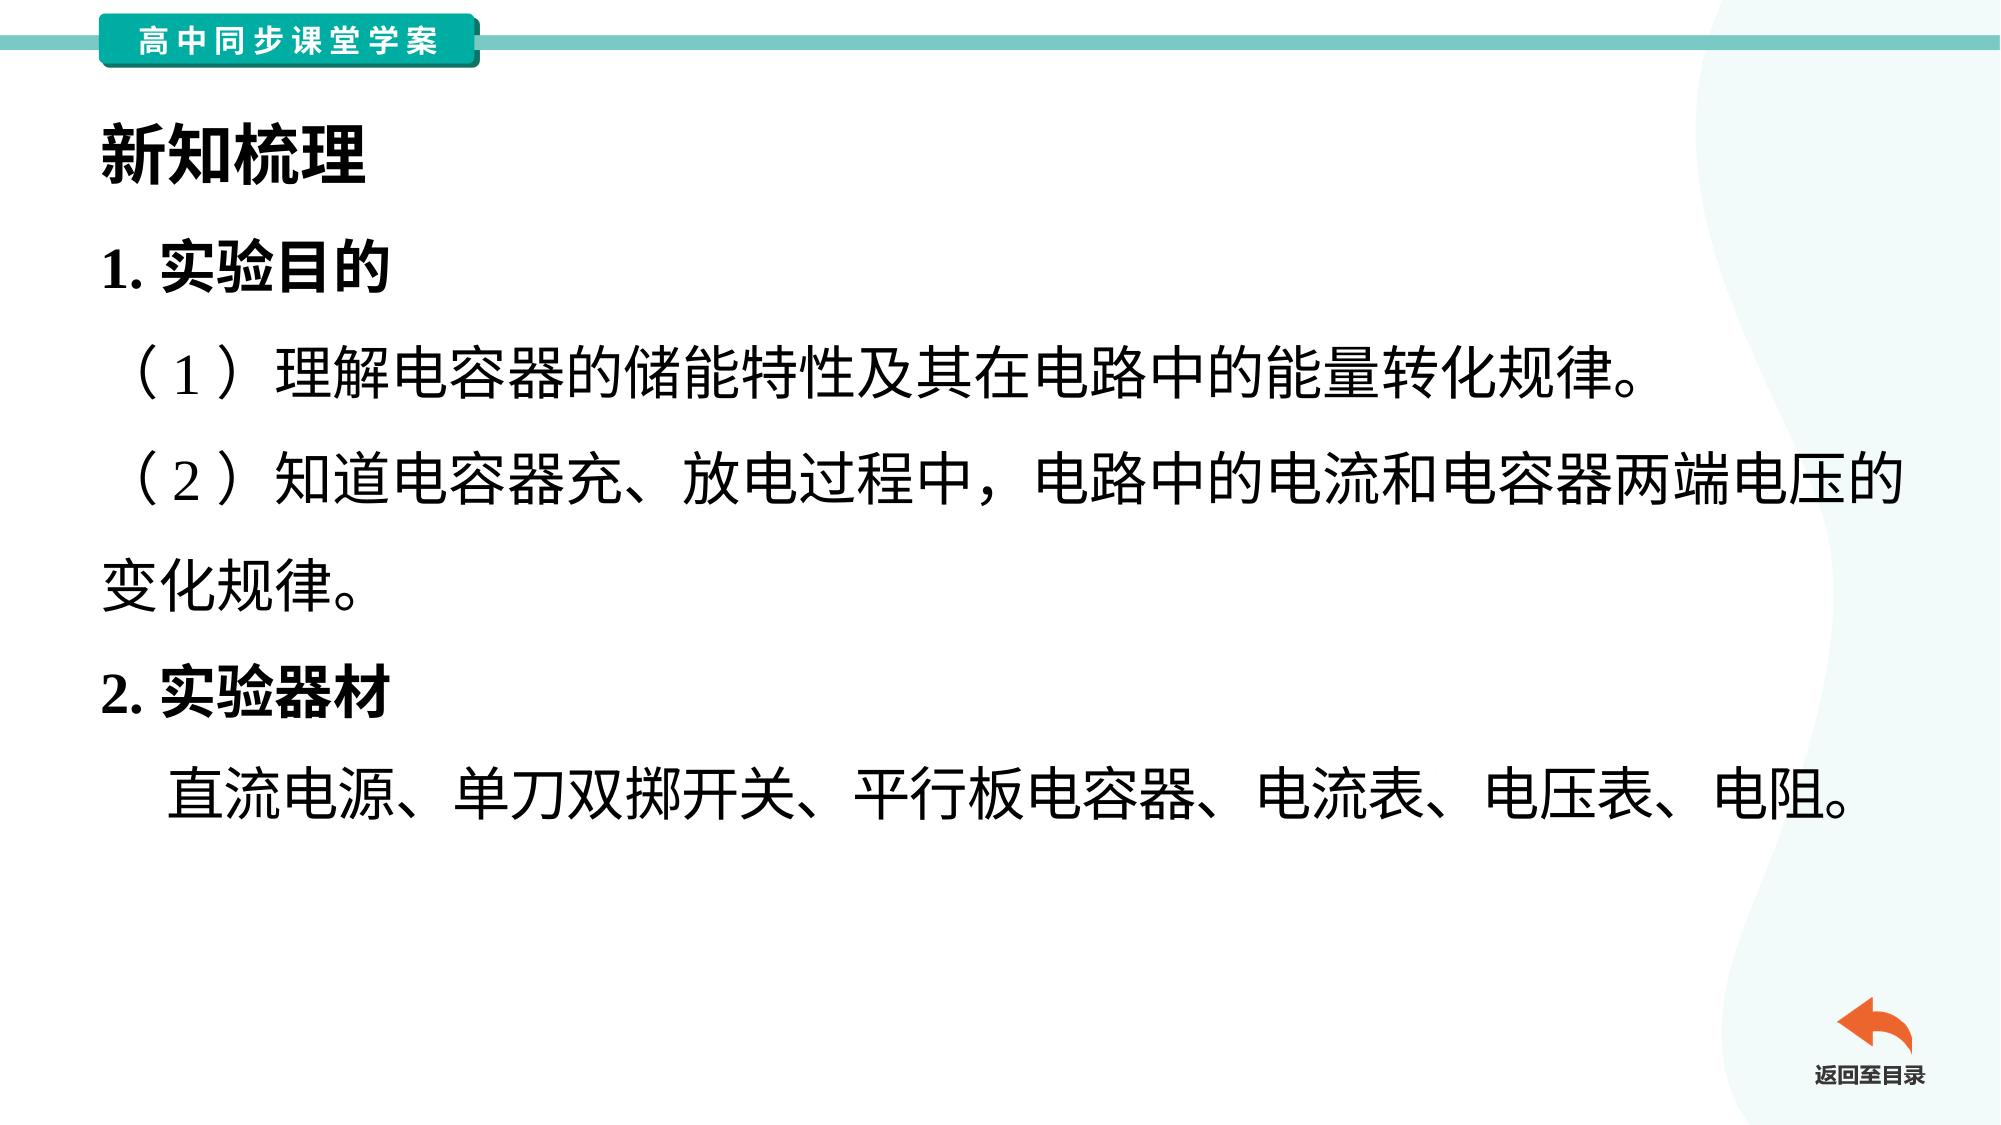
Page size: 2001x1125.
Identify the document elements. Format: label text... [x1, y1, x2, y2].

text_box 1.实验目的 （1）理解电容器的储能特性及其在电路中的能量转化规律。 （2）知道电容器充、放电过程中，电路中的电流和电容器两端电压的 变化规律。 2.实验器材 直流电源、单刀双掷开关、平行板电容器、电流表、电压表、电阻。 [100, 193, 1899, 816]
text_box 新知梳理 [100, 76, 1899, 193]
picture [0, 0, 2000, 1125]
